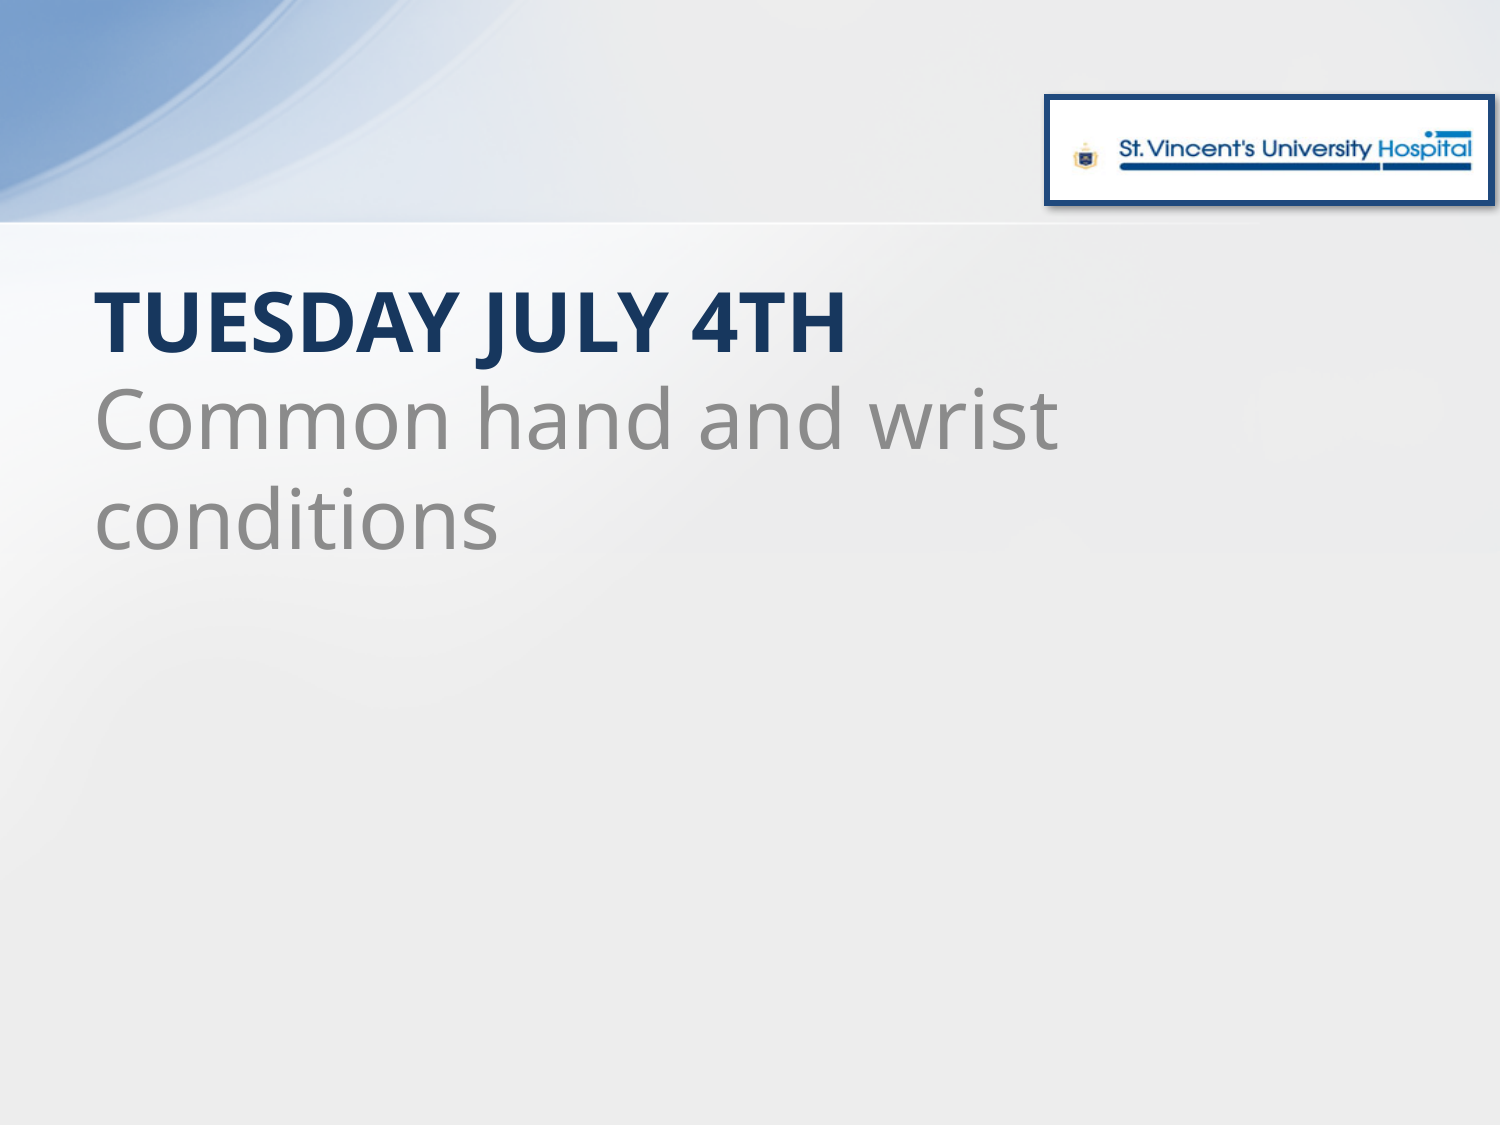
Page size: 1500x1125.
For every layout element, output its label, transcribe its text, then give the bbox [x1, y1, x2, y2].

list Common hand and wrist conditions [79, 476, 1355, 723]
title Tuesday July 4th [79, 262, 1355, 476]
picture [0, 0, 1500, 1125]
